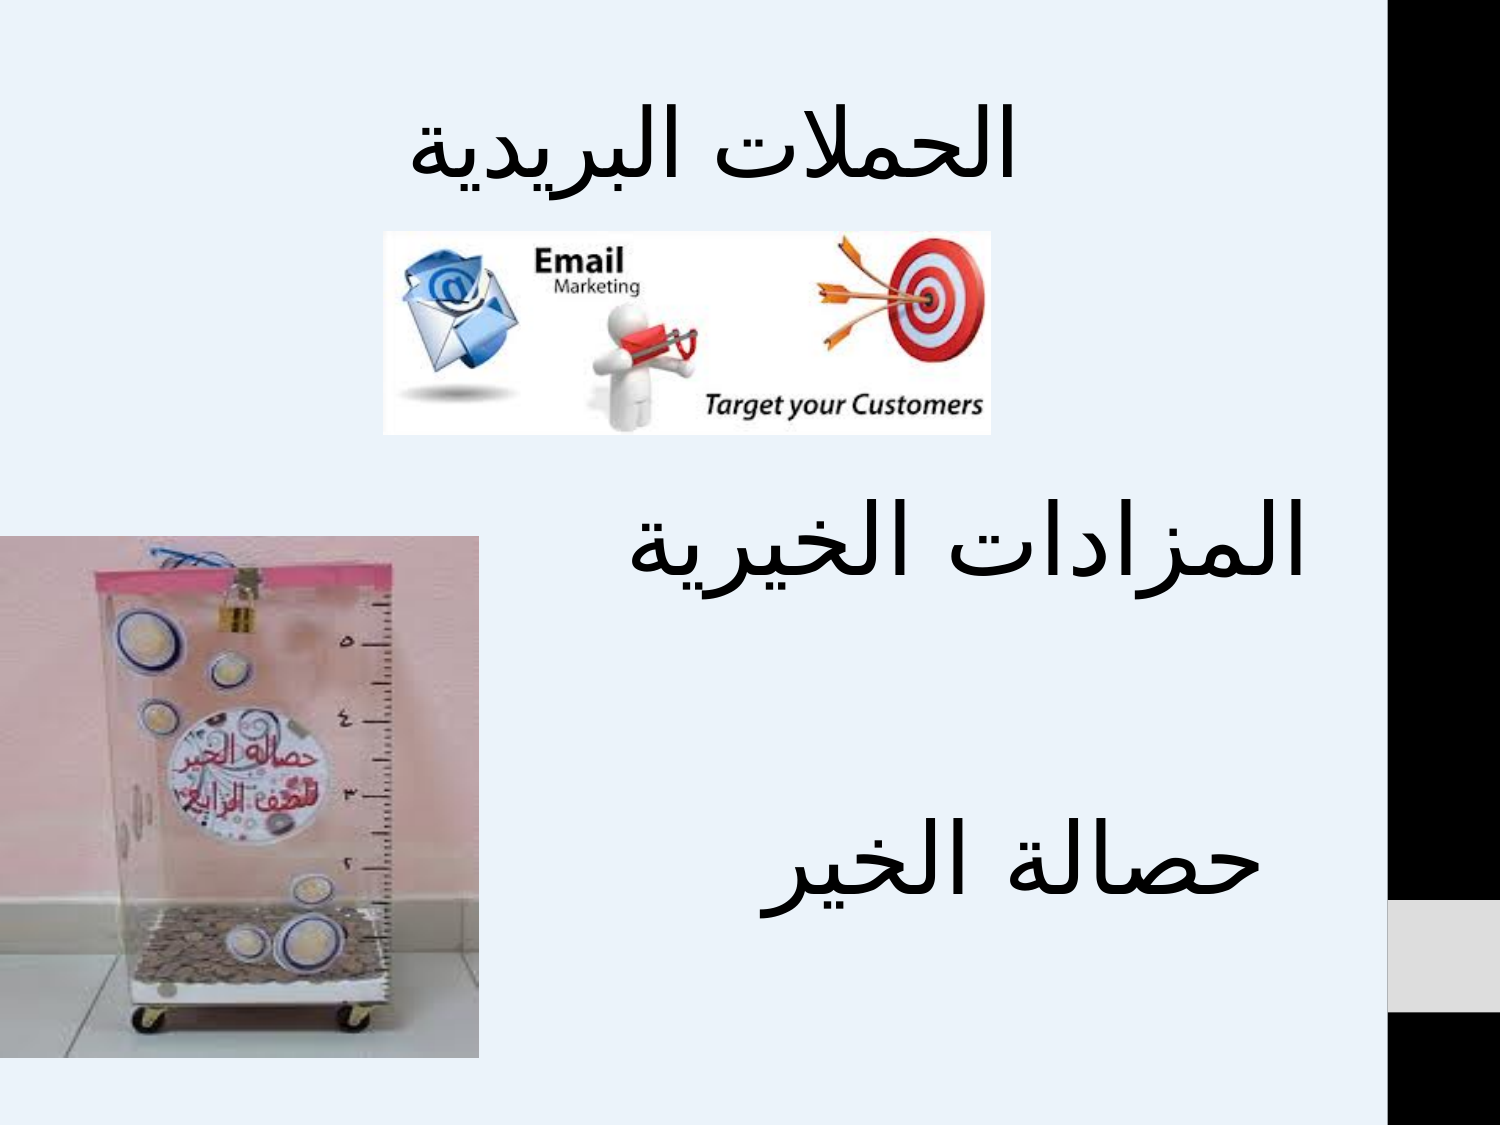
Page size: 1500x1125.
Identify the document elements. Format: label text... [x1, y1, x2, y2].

text_box المزادات الخيرية [596, 468, 1341, 603]
picture [383, 231, 991, 436]
picture [0, 535, 479, 1058]
text_box حصالة الخير [643, 786, 1388, 922]
title الحملات البريدية [75, 45, 1325, 233]
